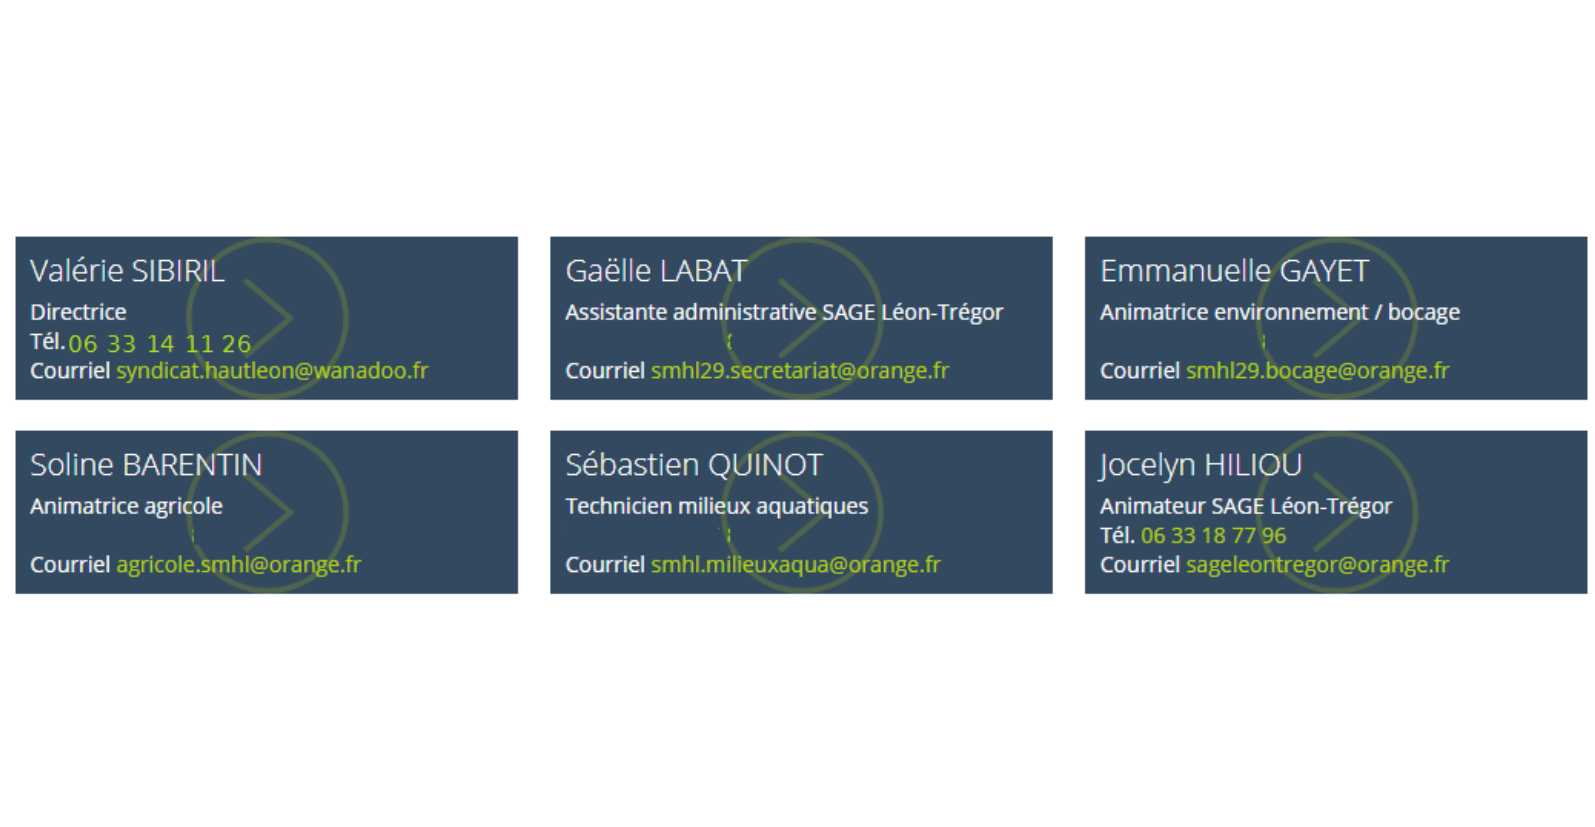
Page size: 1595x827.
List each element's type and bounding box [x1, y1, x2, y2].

picture [1, 200, 1595, 628]
